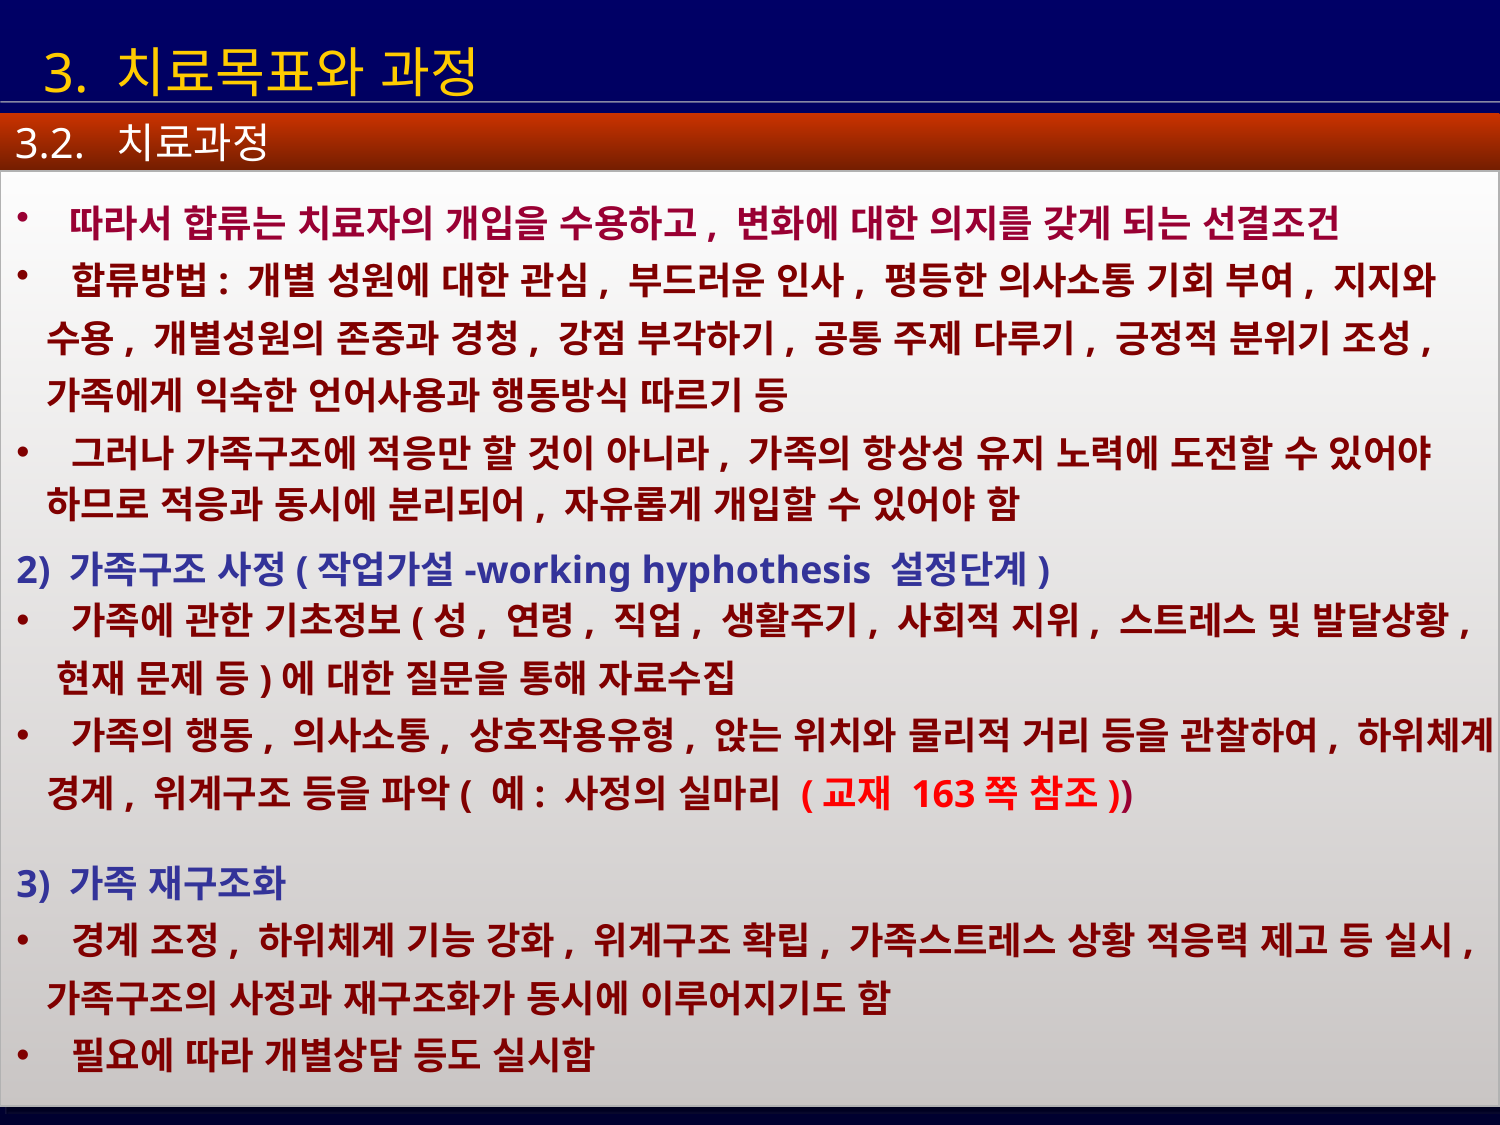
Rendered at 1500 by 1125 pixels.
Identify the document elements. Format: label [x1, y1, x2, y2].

text_box [0, 30, 1500, 1107]
